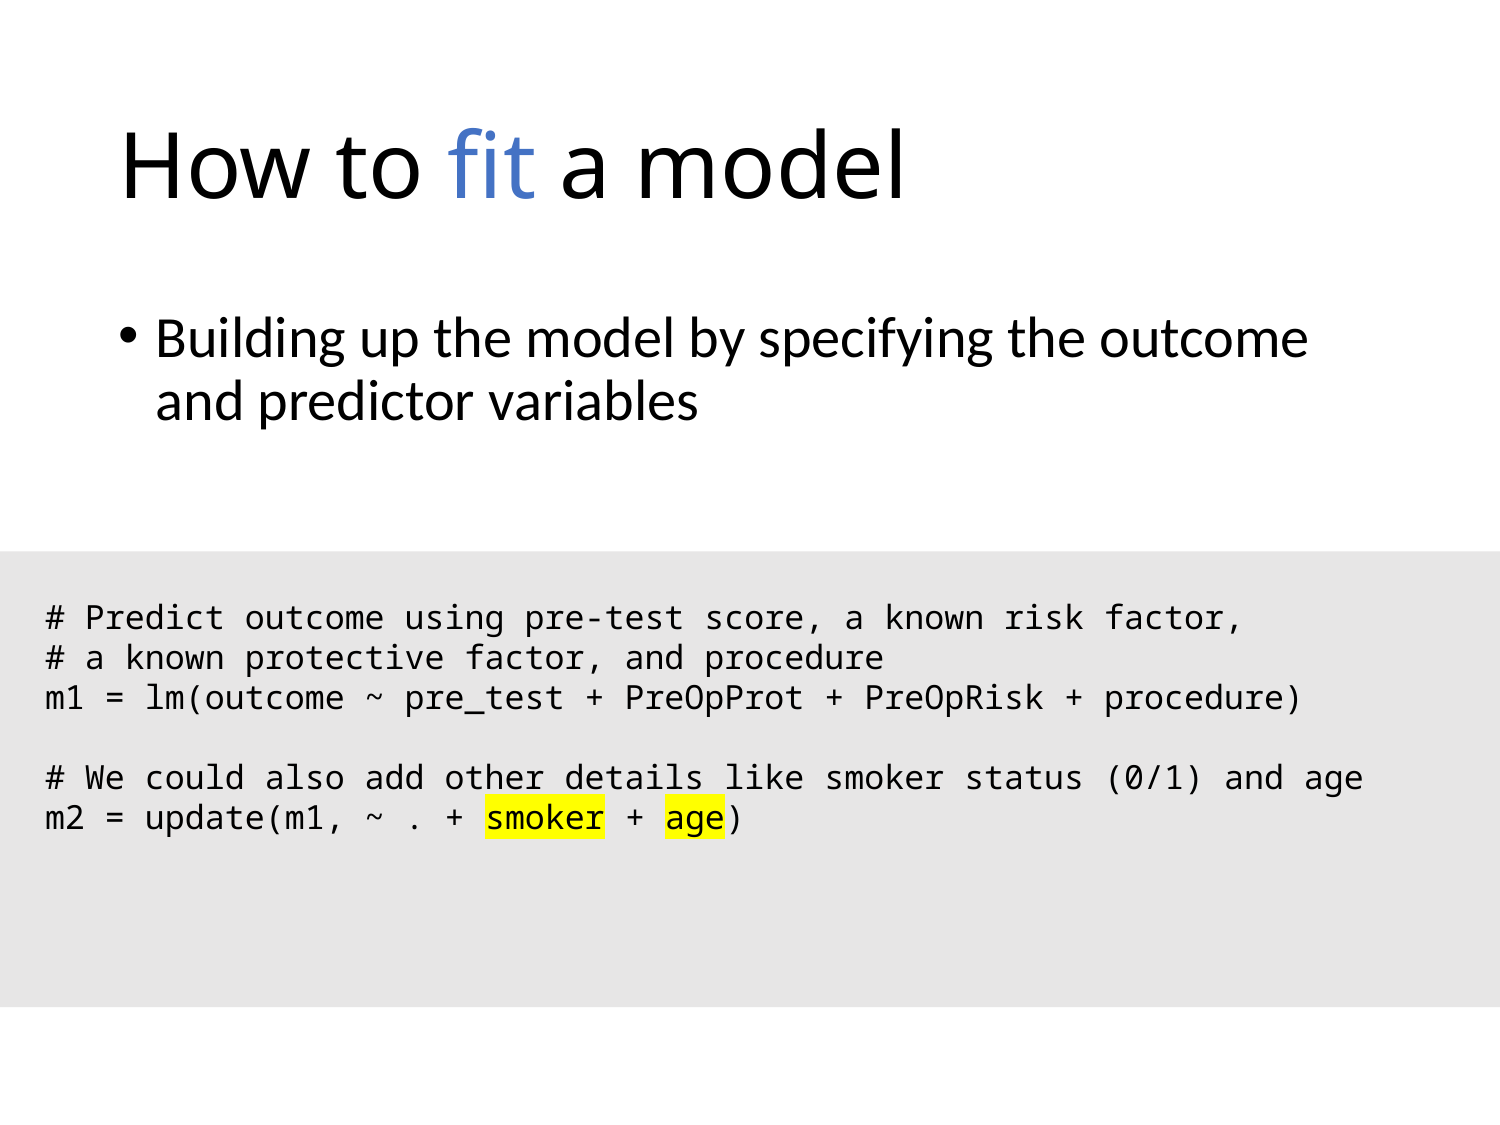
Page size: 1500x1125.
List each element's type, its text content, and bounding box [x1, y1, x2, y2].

title How to fit a model [103, 59, 1397, 278]
text_box # Predict outcome using pre-test score, a known risk factor, # a known protective factor, and procedure m1 = lm(outcome ~ pre_test + PreOpProt + PreOpRisk + procedure) # We could also add other details like smoker status (0/1) and age m2 = update(m1, ~ . + smoker + age) [0, 551, 1500, 1008]
list Building up the model by specifying the outcome and predictor variables [103, 299, 1397, 502]
